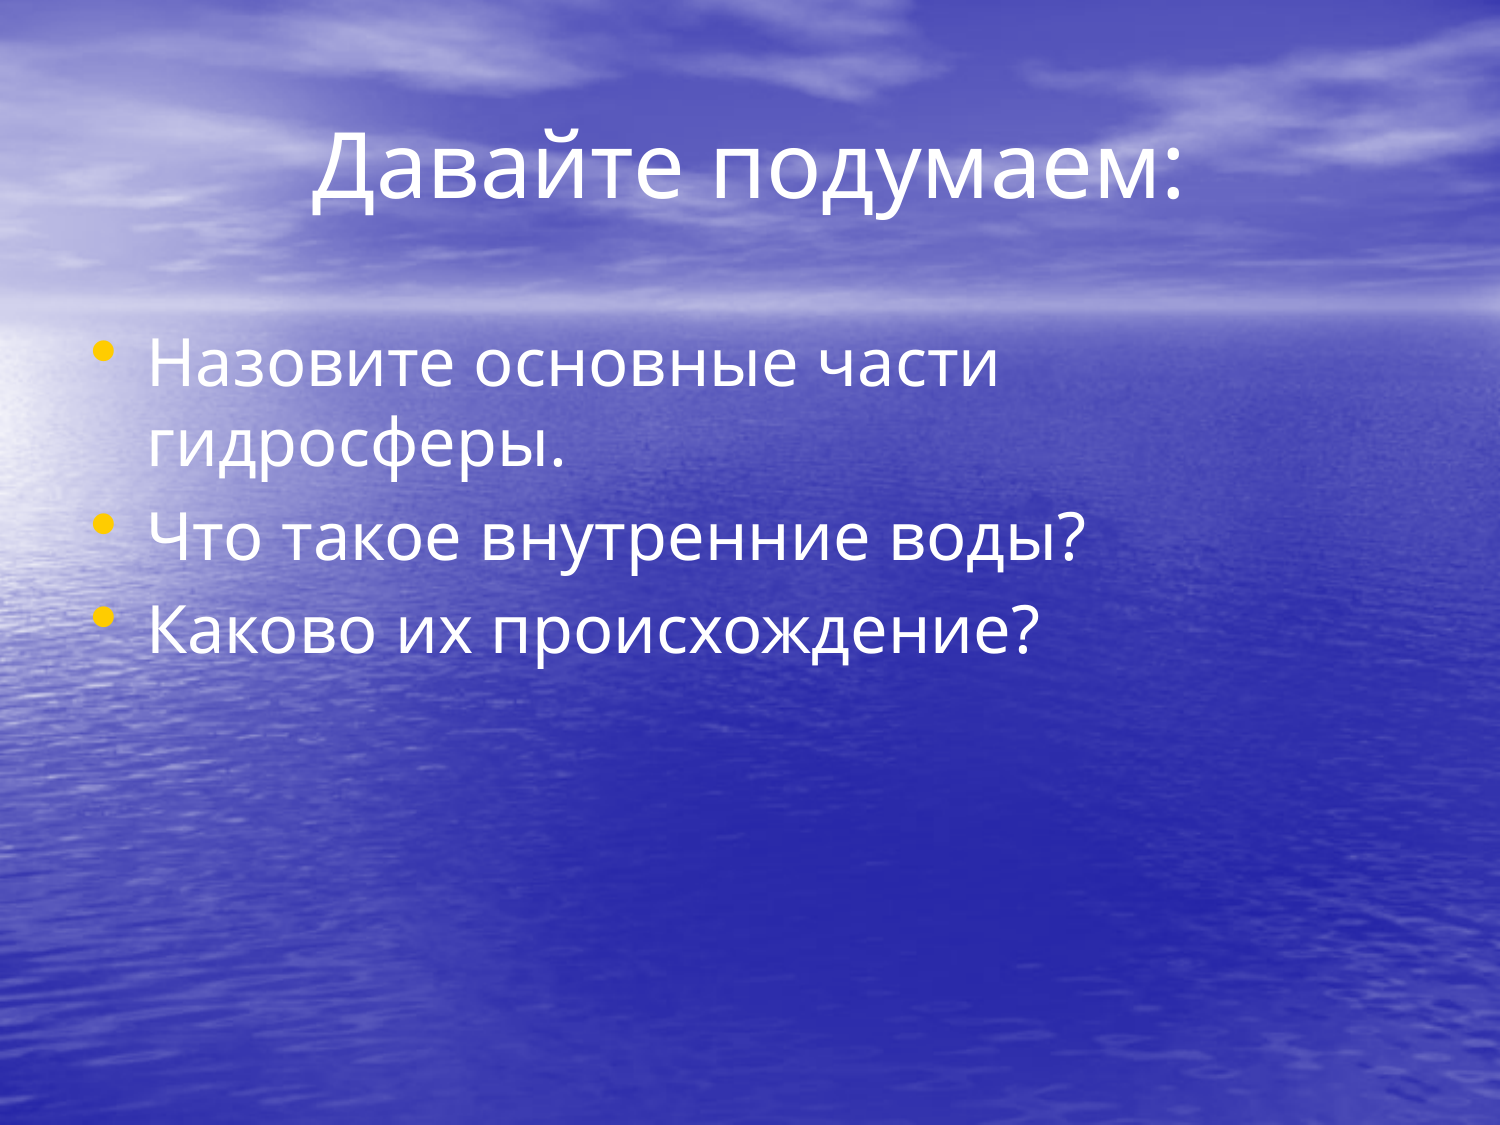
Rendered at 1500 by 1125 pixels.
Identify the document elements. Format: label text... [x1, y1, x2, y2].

title Давайте подумаем: [74, 47, 1426, 276]
list Назовите основные части гидросферы. Что такое внутренние воды? Каково их происхождение? [74, 312, 1426, 988]
